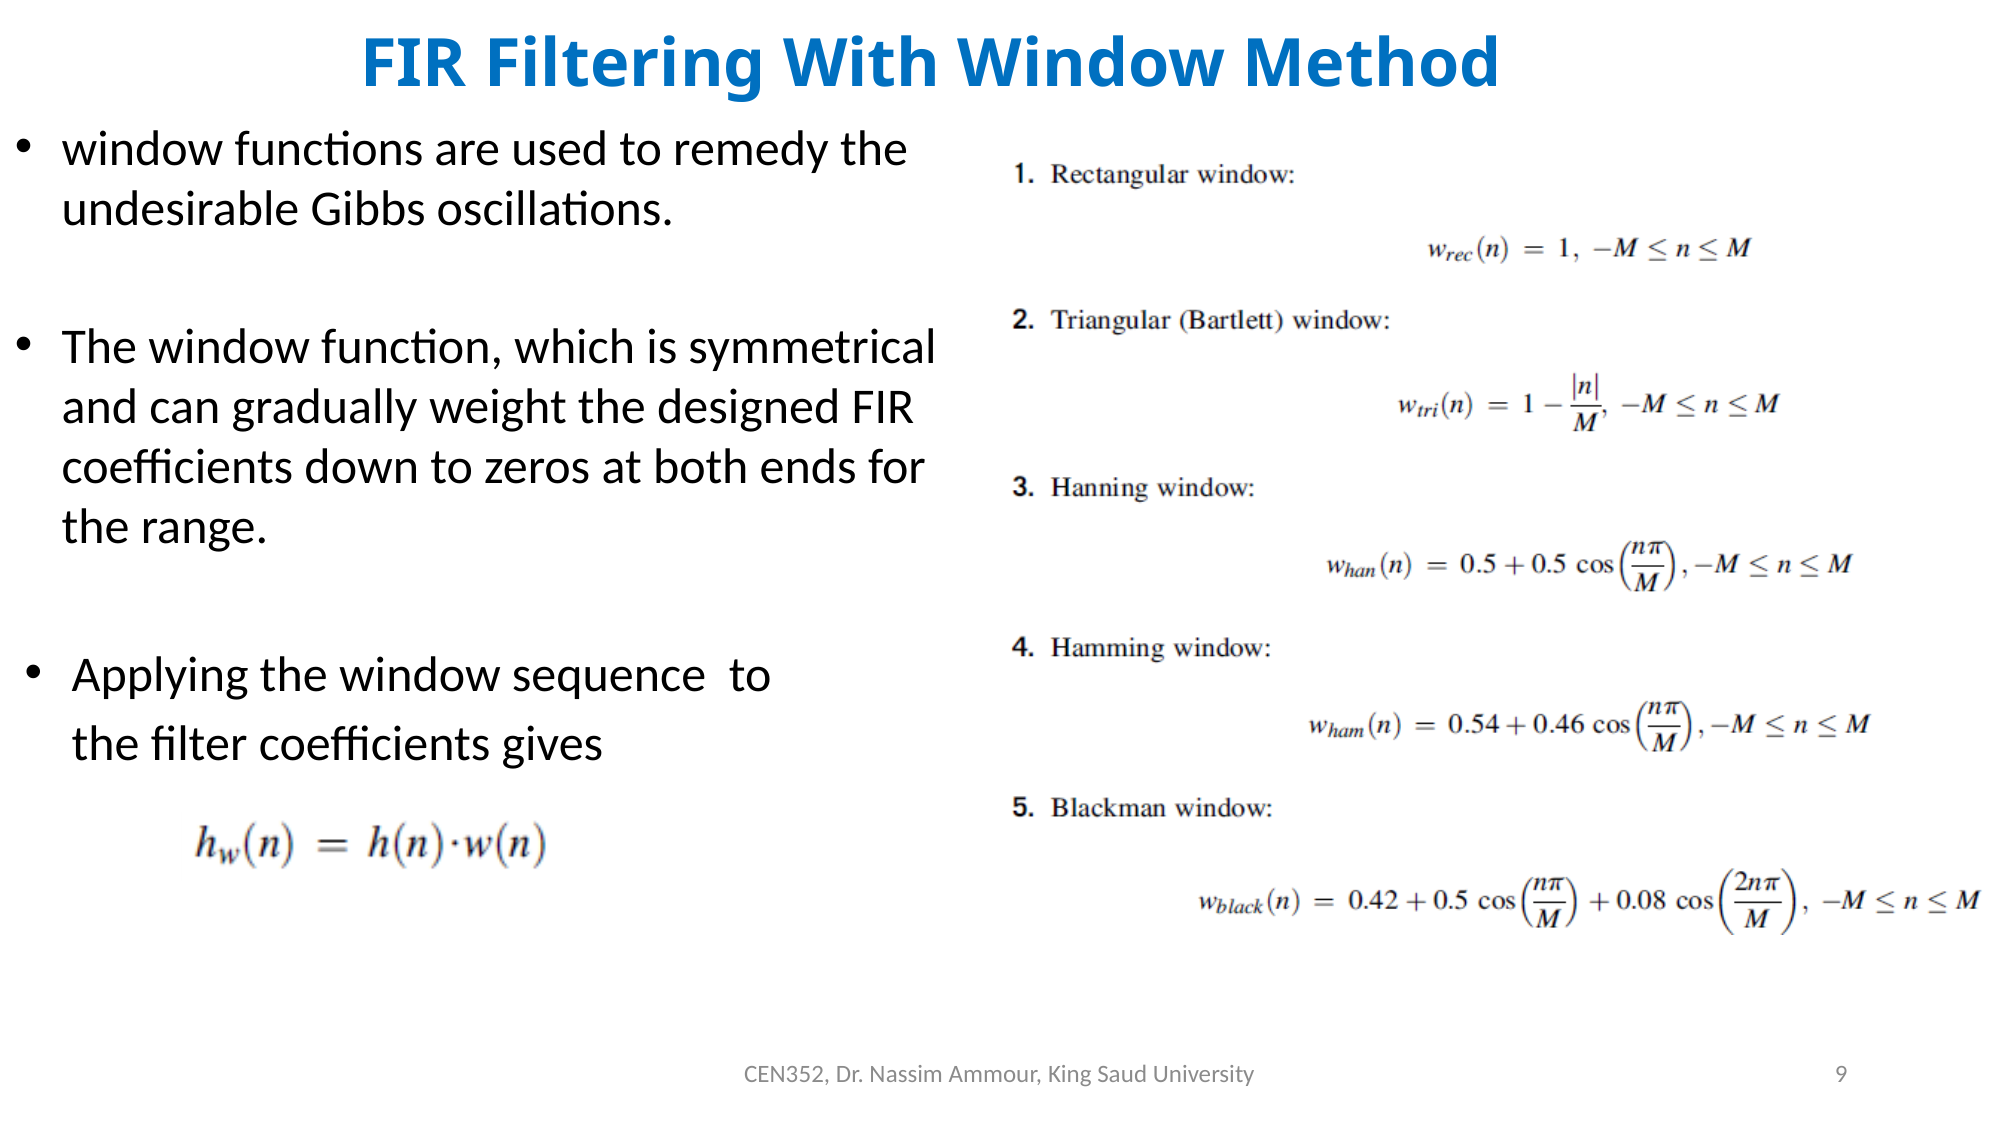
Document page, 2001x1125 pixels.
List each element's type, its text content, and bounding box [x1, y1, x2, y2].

footer CEN352, Dr. Nassim Ammour, King Saud University [662, 1042, 1338, 1103]
picture [180, 812, 564, 881]
text_box window functions are used to remedy the undesirable Gibbs oscillations. [0, 108, 1139, 243]
picture [999, 147, 1995, 935]
text_box FIR Filtering With Window Method [345, 0, 1518, 107]
slide_number 9 [1412, 1042, 1863, 1103]
